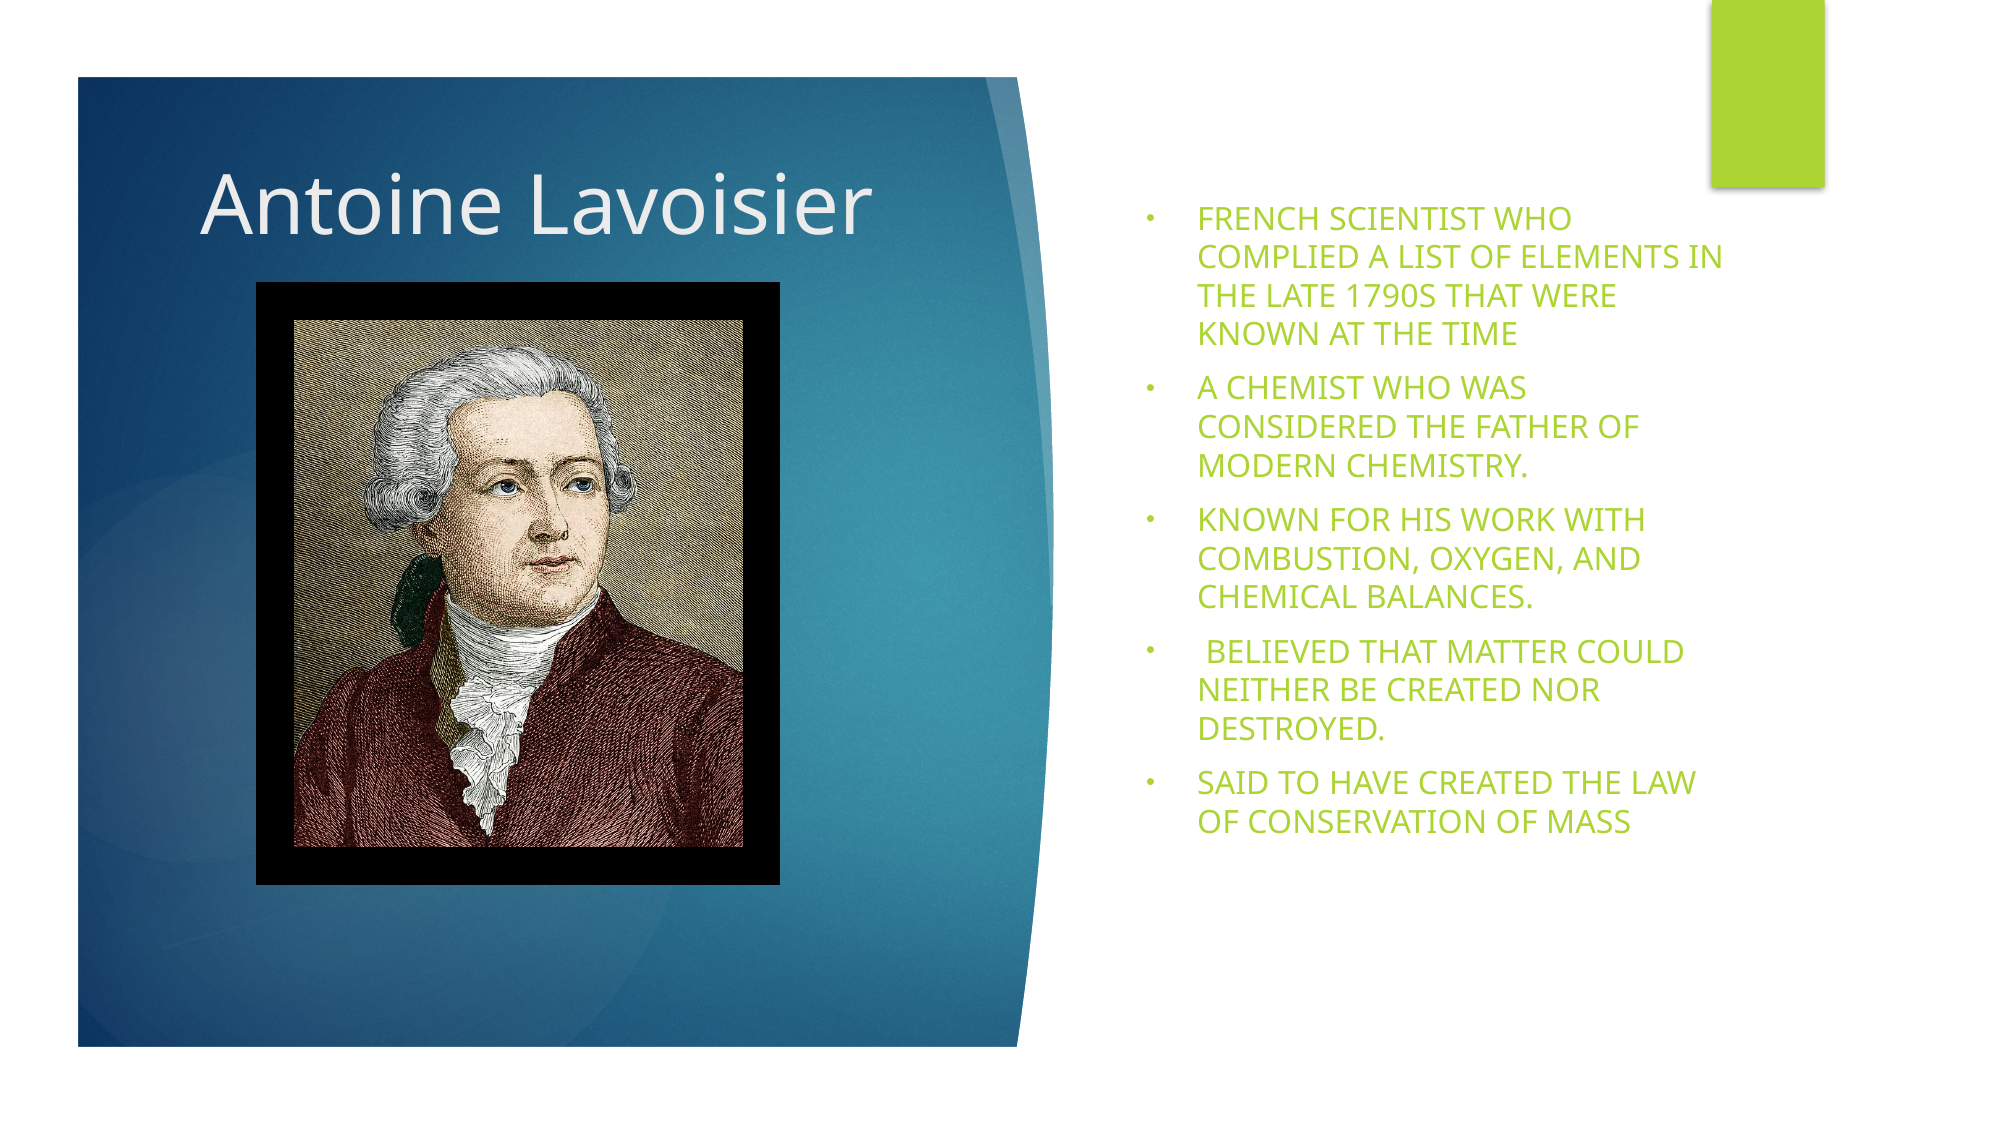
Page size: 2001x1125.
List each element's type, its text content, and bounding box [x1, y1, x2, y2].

title Antoine Lavoisier [185, 99, 899, 305]
list French Scientist who complied a list of elements in the late 1790s that were known at the time A CHEMIST WHO was CONSIDERED THE FATHER OF MODERN CHEMISTRY. KNOWN FOR HIS WORK WITH COMBUSTION, OXYGEN, AND CHEMICAL BALANCES. BELIEVED THAT MATTER COULD NEITHER BE CREATED NOR DESTROYED. SAID TO HAVE CREATED THE LAW OF CONSERVATION OF Mass [1131, 190, 1748, 848]
picture [293, 319, 743, 848]
